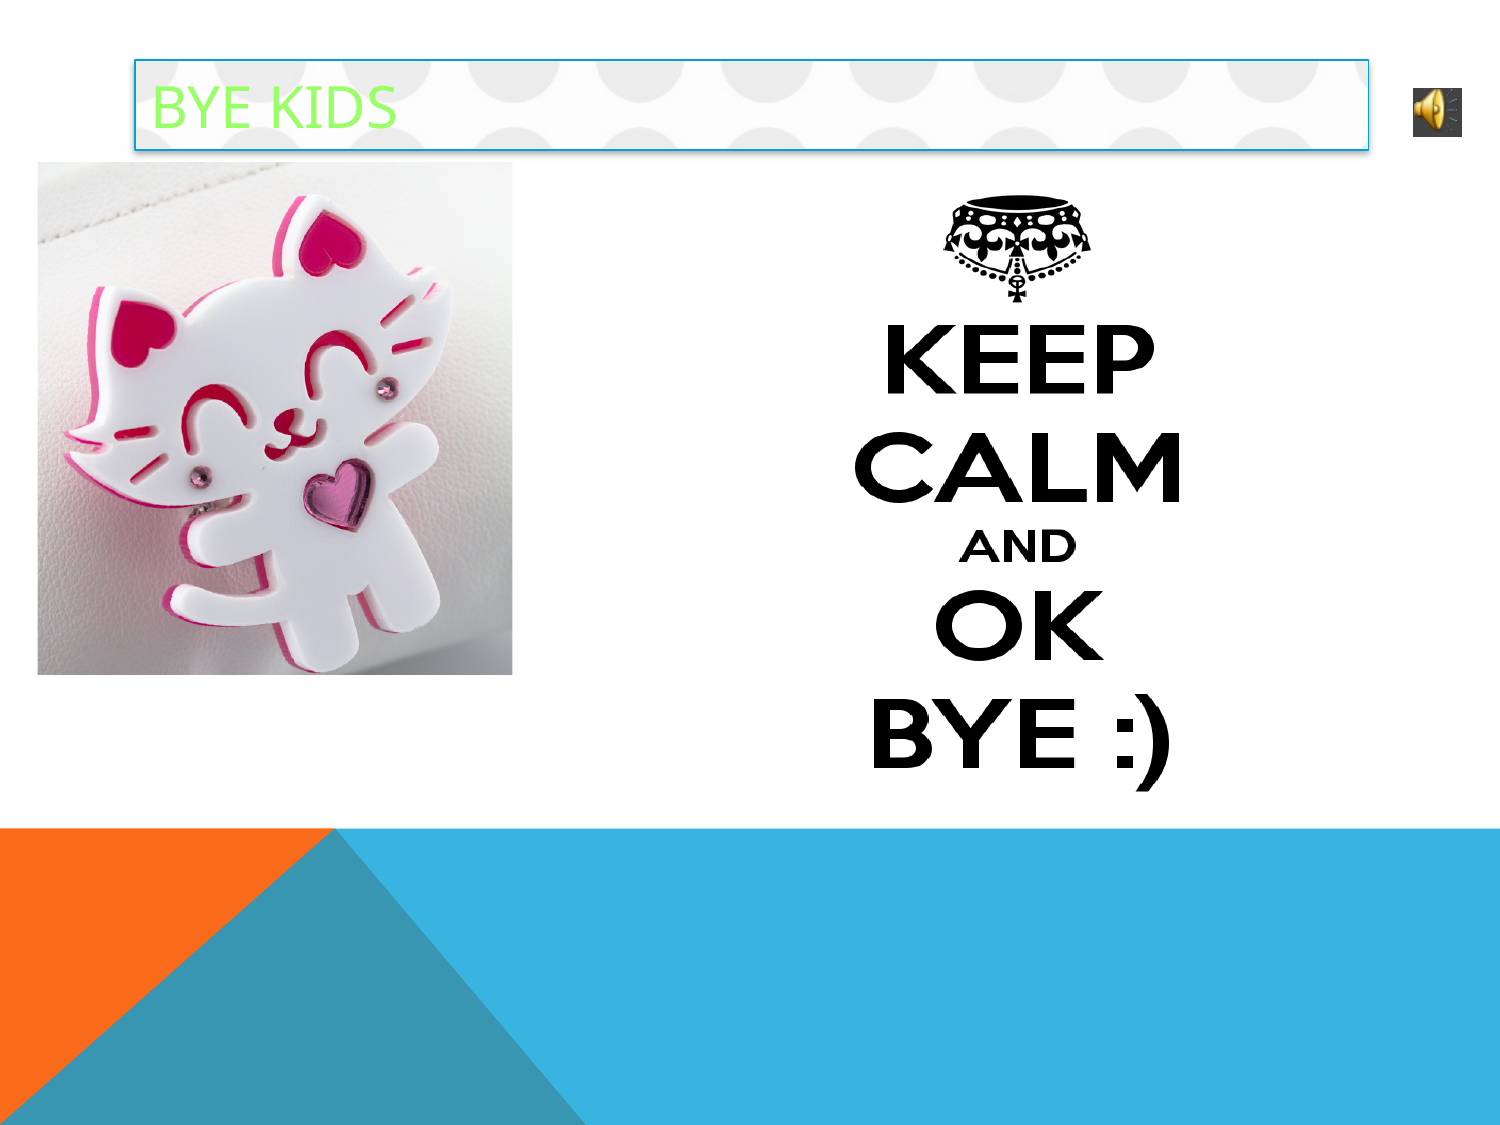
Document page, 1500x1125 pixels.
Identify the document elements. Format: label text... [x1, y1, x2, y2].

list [37, 162, 513, 676]
title Bye kids [134, 59, 1369, 151]
picture [699, 174, 1338, 801]
picture [1412, 87, 1463, 138]
